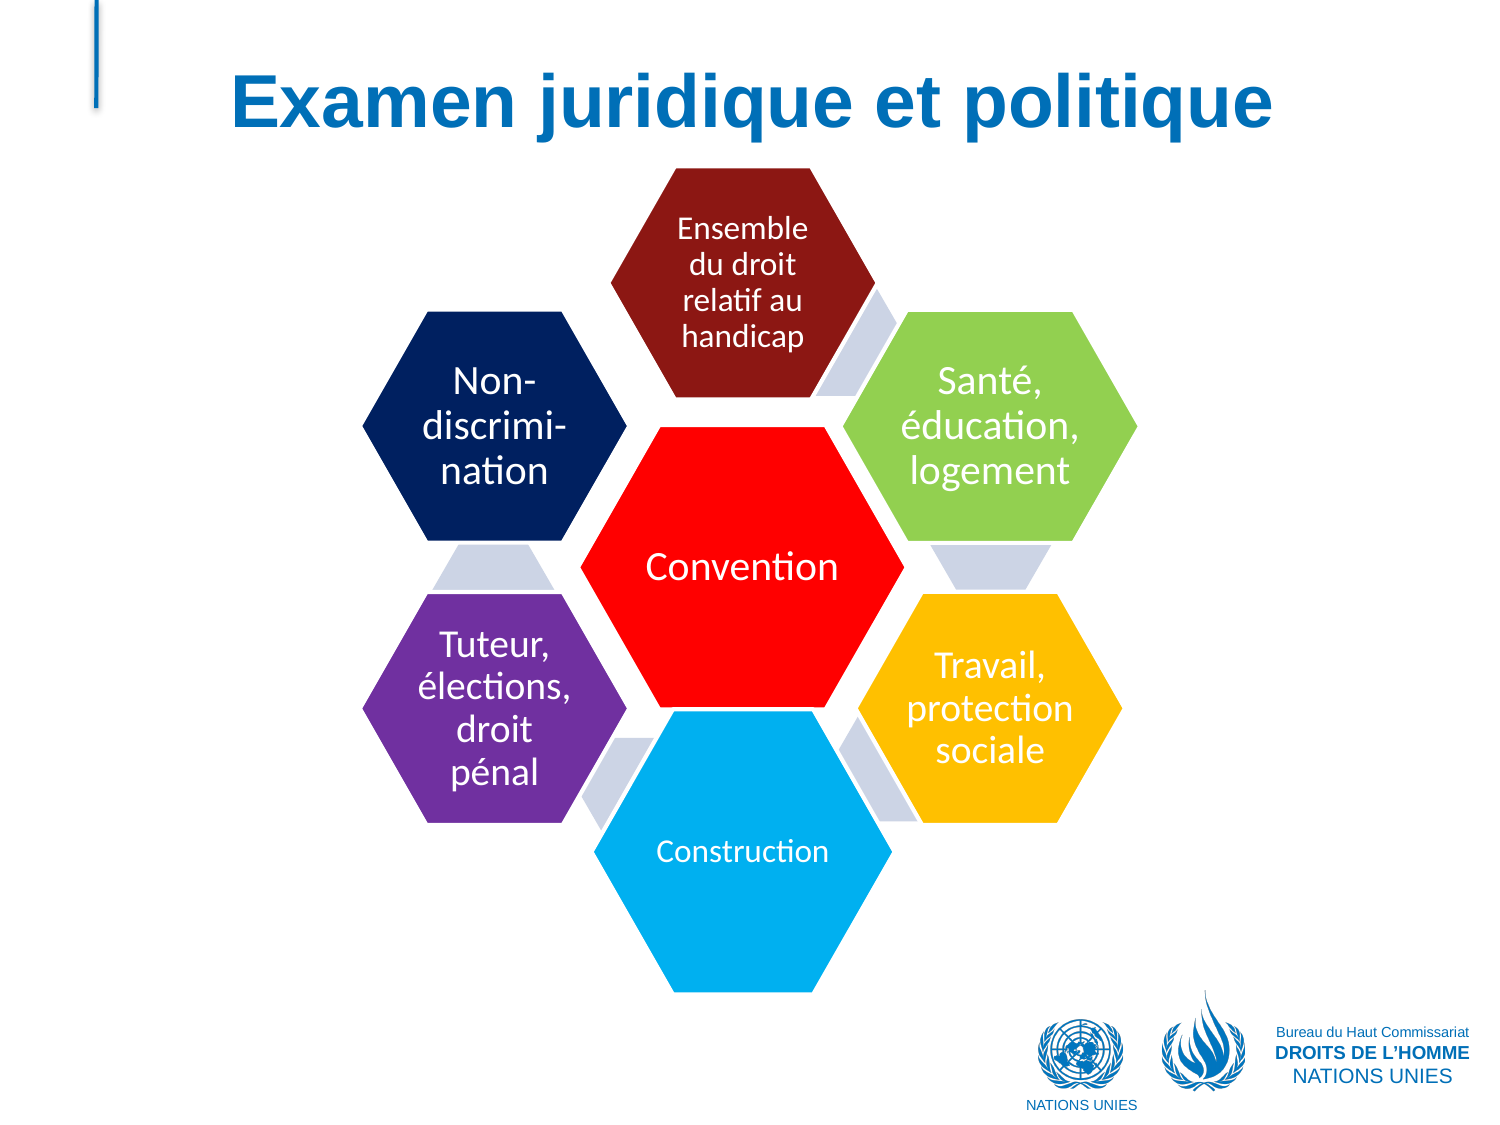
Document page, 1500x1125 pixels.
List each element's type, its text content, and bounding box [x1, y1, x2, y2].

text_box NATIONS UNIES [980, 1088, 1184, 1121]
picture [1037, 990, 1457, 1107]
text_box [68, 223, 1437, 1008]
text_box Bureau du Haut Commissariat DROITS DE L’HOMME NATIONS UNIES [1245, 1015, 1500, 1096]
title Examen juridique et politique [68, 45, 1437, 223]
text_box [249, 179, 1251, 982]
